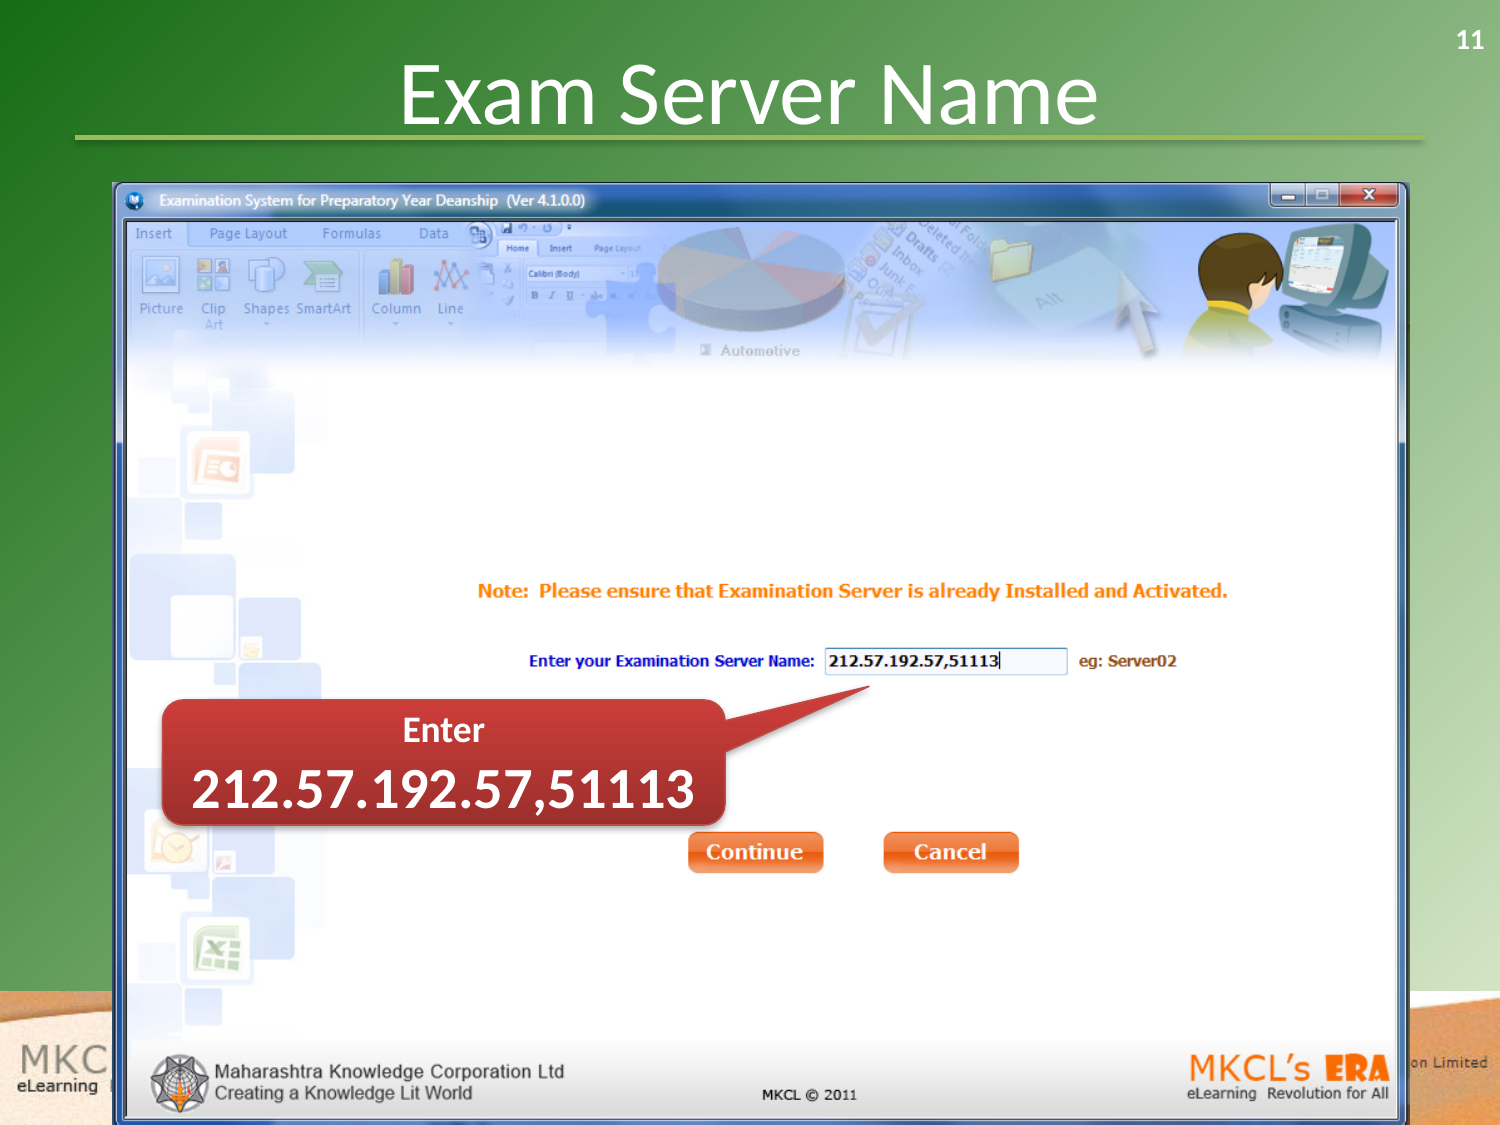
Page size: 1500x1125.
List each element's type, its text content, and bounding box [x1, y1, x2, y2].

picture [0, 182, 1500, 1125]
title Exam Server Name [75, 24, 1425, 150]
slide_number 11 [1425, 0, 1500, 75]
